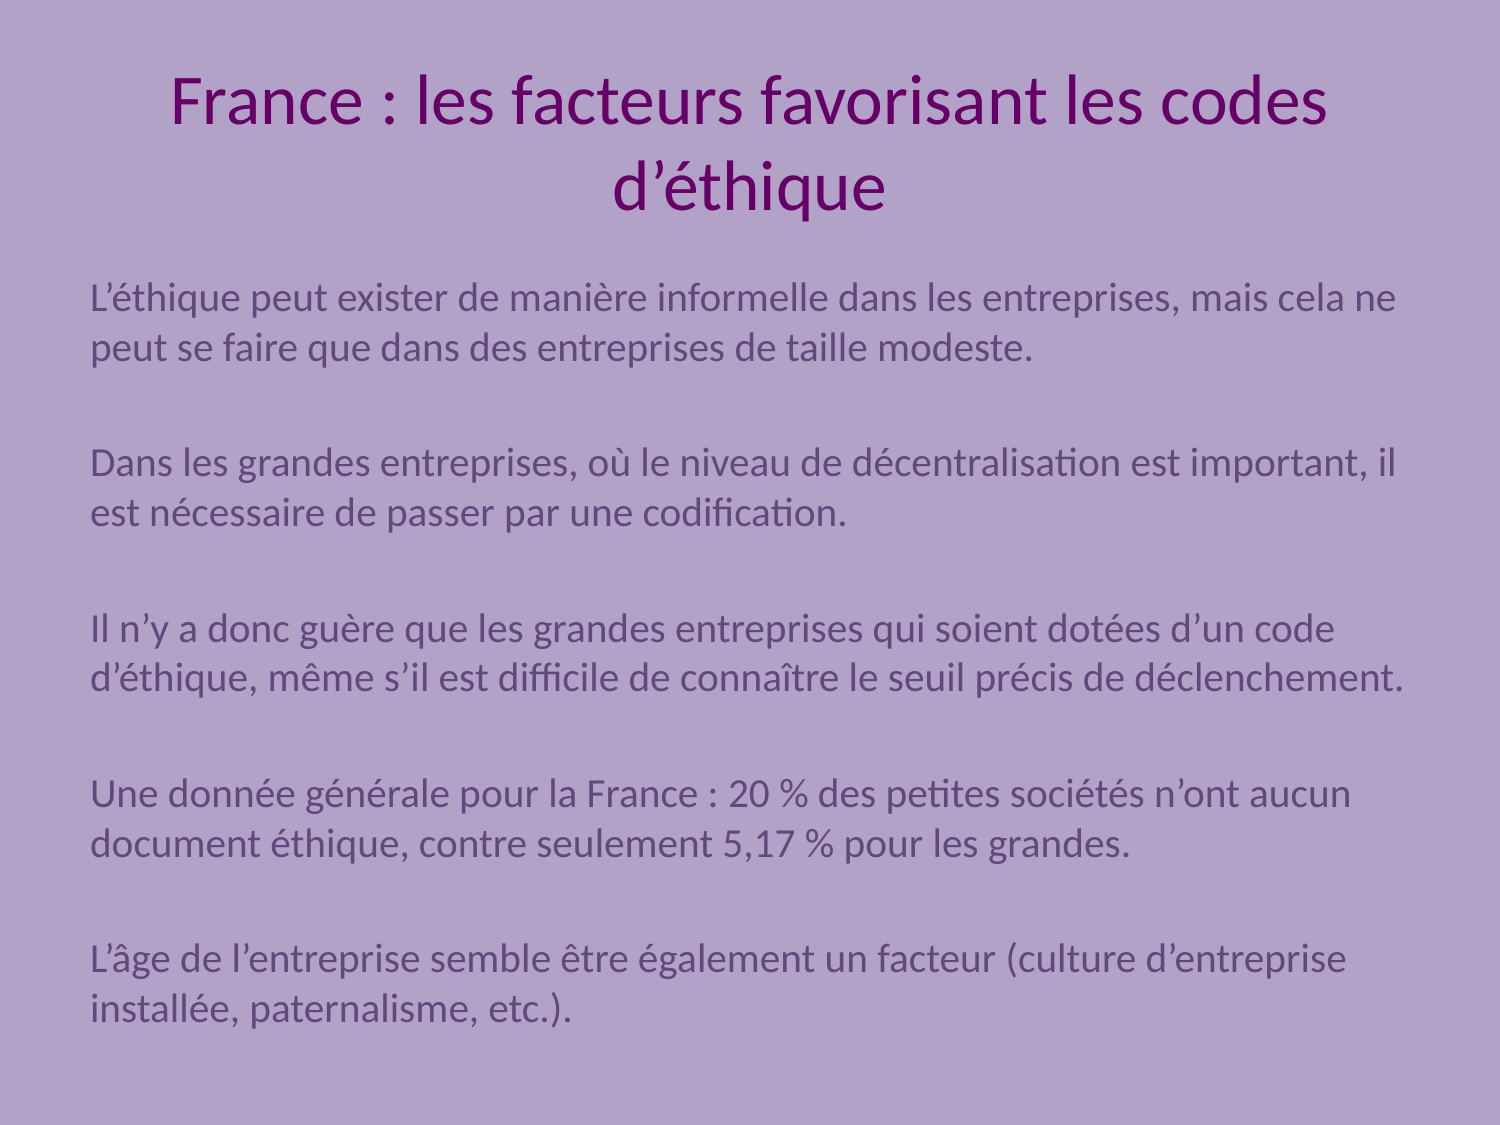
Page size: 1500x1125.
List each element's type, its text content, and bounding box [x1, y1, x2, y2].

list L’éthique peut exister de manière informelle dans les entreprises, mais cela ne peut se faire que dans des entreprises de taille modeste. Dans les grandes entreprises, où le niveau de décentralisation est important, il est nécessaire de passer par une codification. Il n’y a donc guère que les grandes entreprises qui soient dotées d’un code d’éthique, même s’il est difficile de connaître le seuil précis de déclenchement. Une donnée générale pour la France : 20 % des petites sociétés n’ont aucun document éthique, contre seulement 5,17 % pour les grandes. L’âge de l’entreprise semble être également un facteur (culture d’entreprise installée, paternalisme, etc.). [75, 262, 1425, 1076]
title France : les facteurs favorisant les codes d’éthique [75, 45, 1425, 233]
